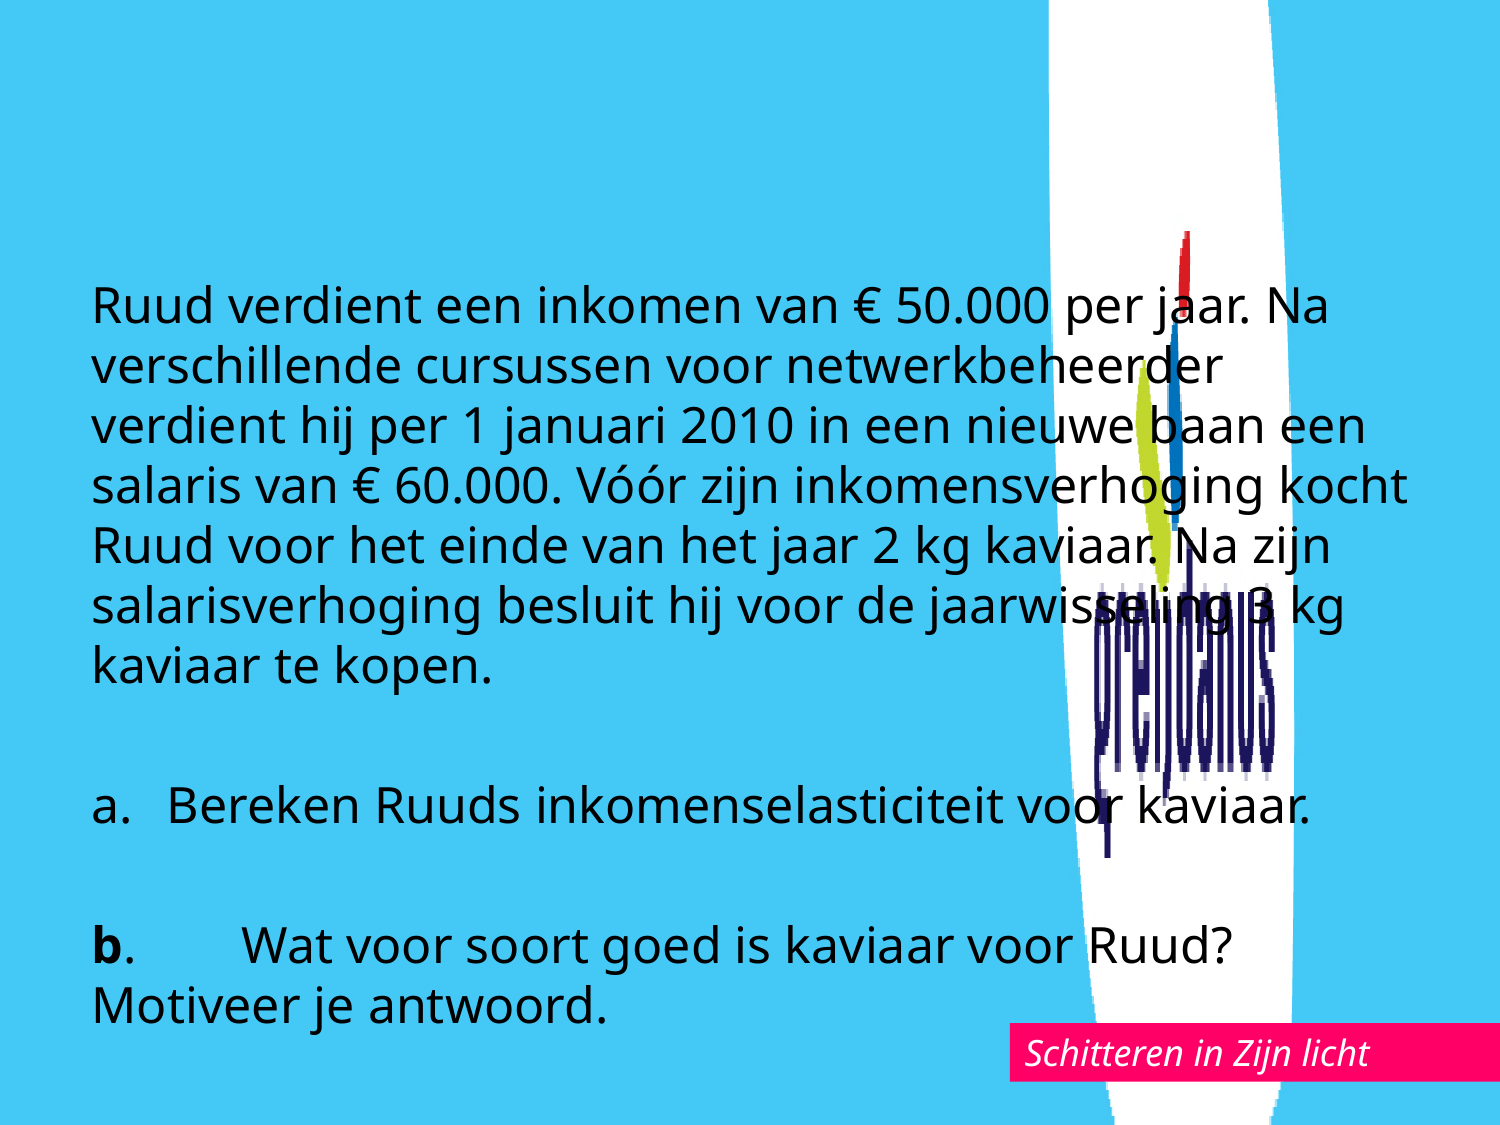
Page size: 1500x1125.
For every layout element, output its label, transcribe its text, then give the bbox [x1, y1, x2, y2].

list Ruud verdient een inkomen van € 50.000 per jaar. Na verschillende cursussen voor netwerkbeheerder verdient hij per 1 januari 2010 in een nieuwe baan een salaris van € 60.000. Vóór zijn inkomensverhoging kocht Ruud voor het einde van het jaar 2 kg kaviaar. Na zijn salarisverhoging besluit hij voor de jaarwisseling 3 kg kaviaar te kopen. Bereken Ruuds inkomenselasticiteit voor kaviaar. b. Wat voor soort goed is kaviaar voor Ruud? Motiveer je antwoord. [76, 196, 1437, 899]
picture [0, 0, 1500, 1125]
